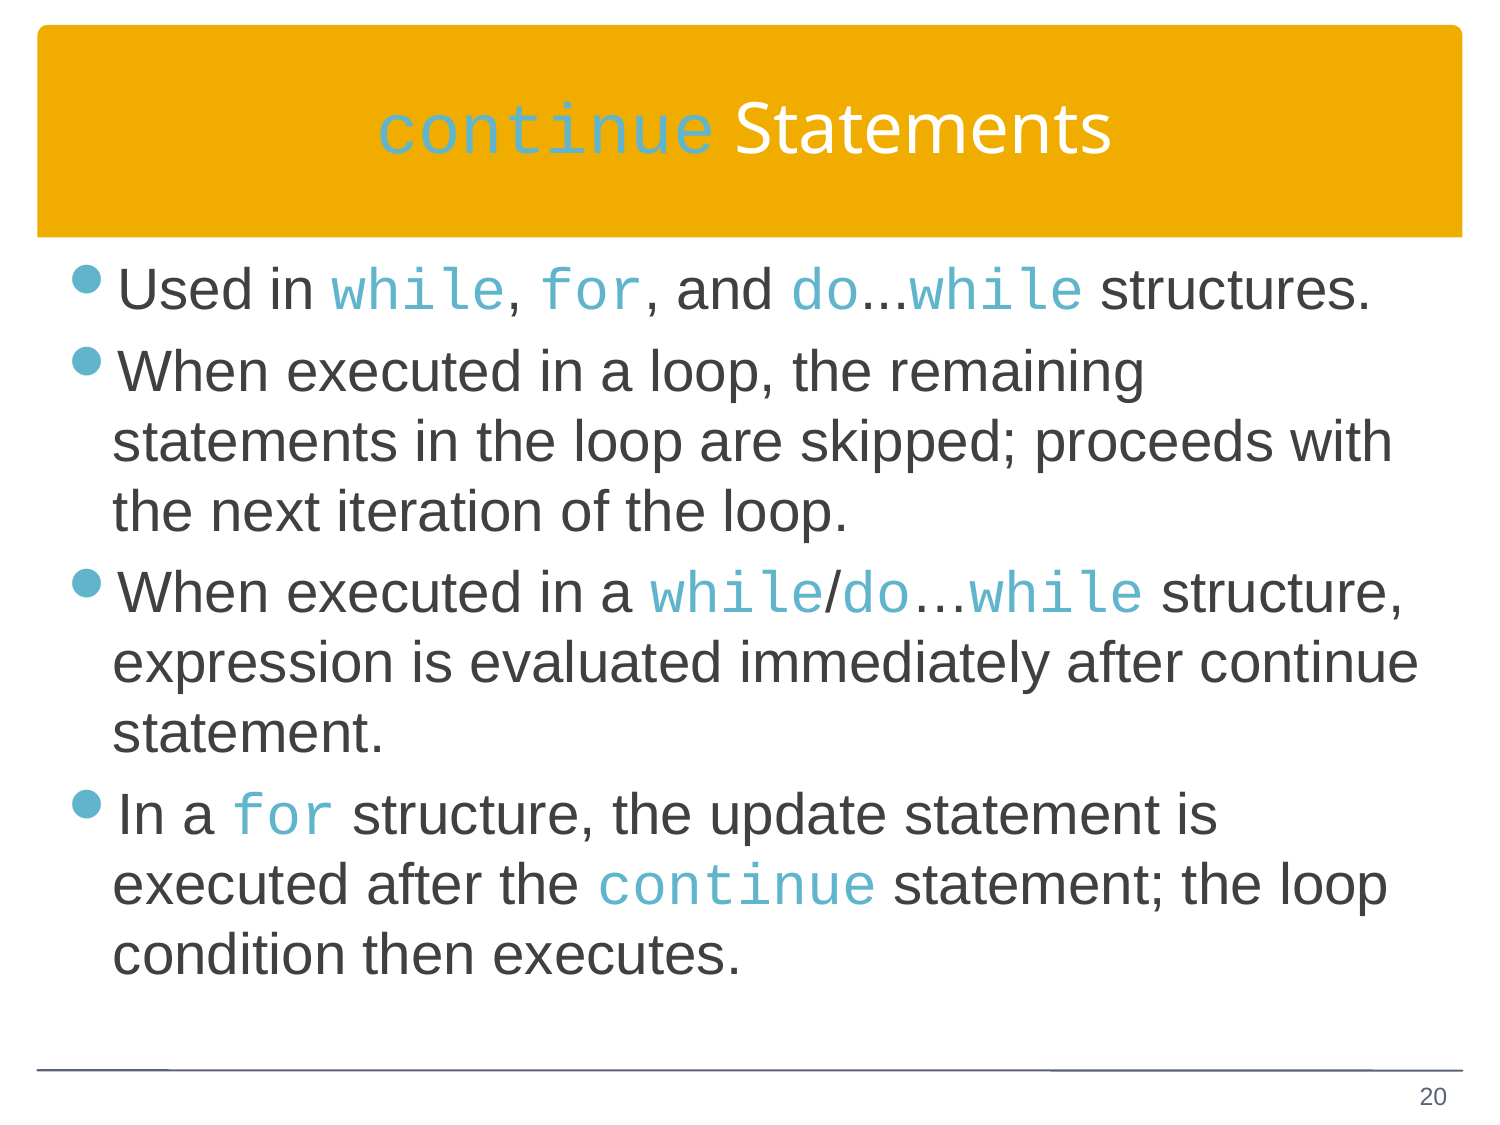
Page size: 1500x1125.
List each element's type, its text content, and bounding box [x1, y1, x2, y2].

title continue Statements [88, 30, 1402, 219]
slide_number 20 [1112, 1069, 1463, 1123]
list Used in while, for, and do...while structures. When executed in a loop, the remaining statements in the loop are skipped; proceeds with the next iteration of the loop. When executed in a while/do…while structure, expression is evaluated immediately after continue statement. In a for structure, the update statement is executed after the continue statement; the loop condition then executes. [52, 243, 1442, 957]
